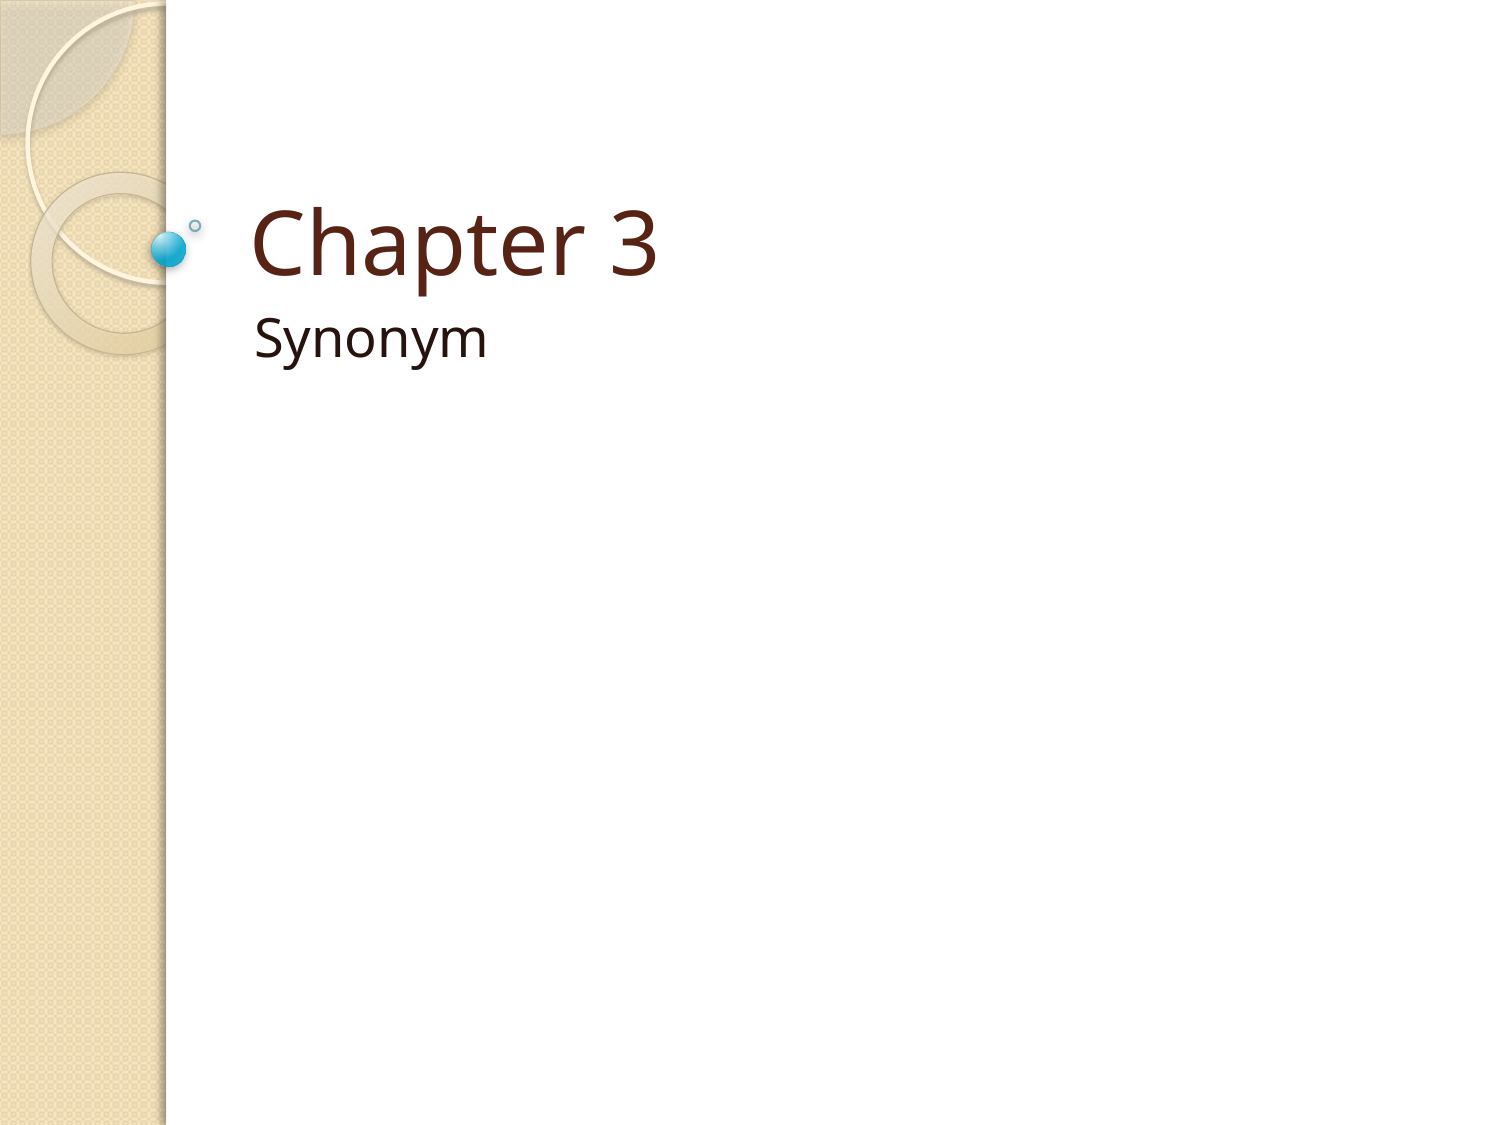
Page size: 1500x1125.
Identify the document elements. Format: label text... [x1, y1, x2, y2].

subtitle Synonym [234, 303, 1450, 591]
title Chapter 3 [234, 59, 1450, 301]
